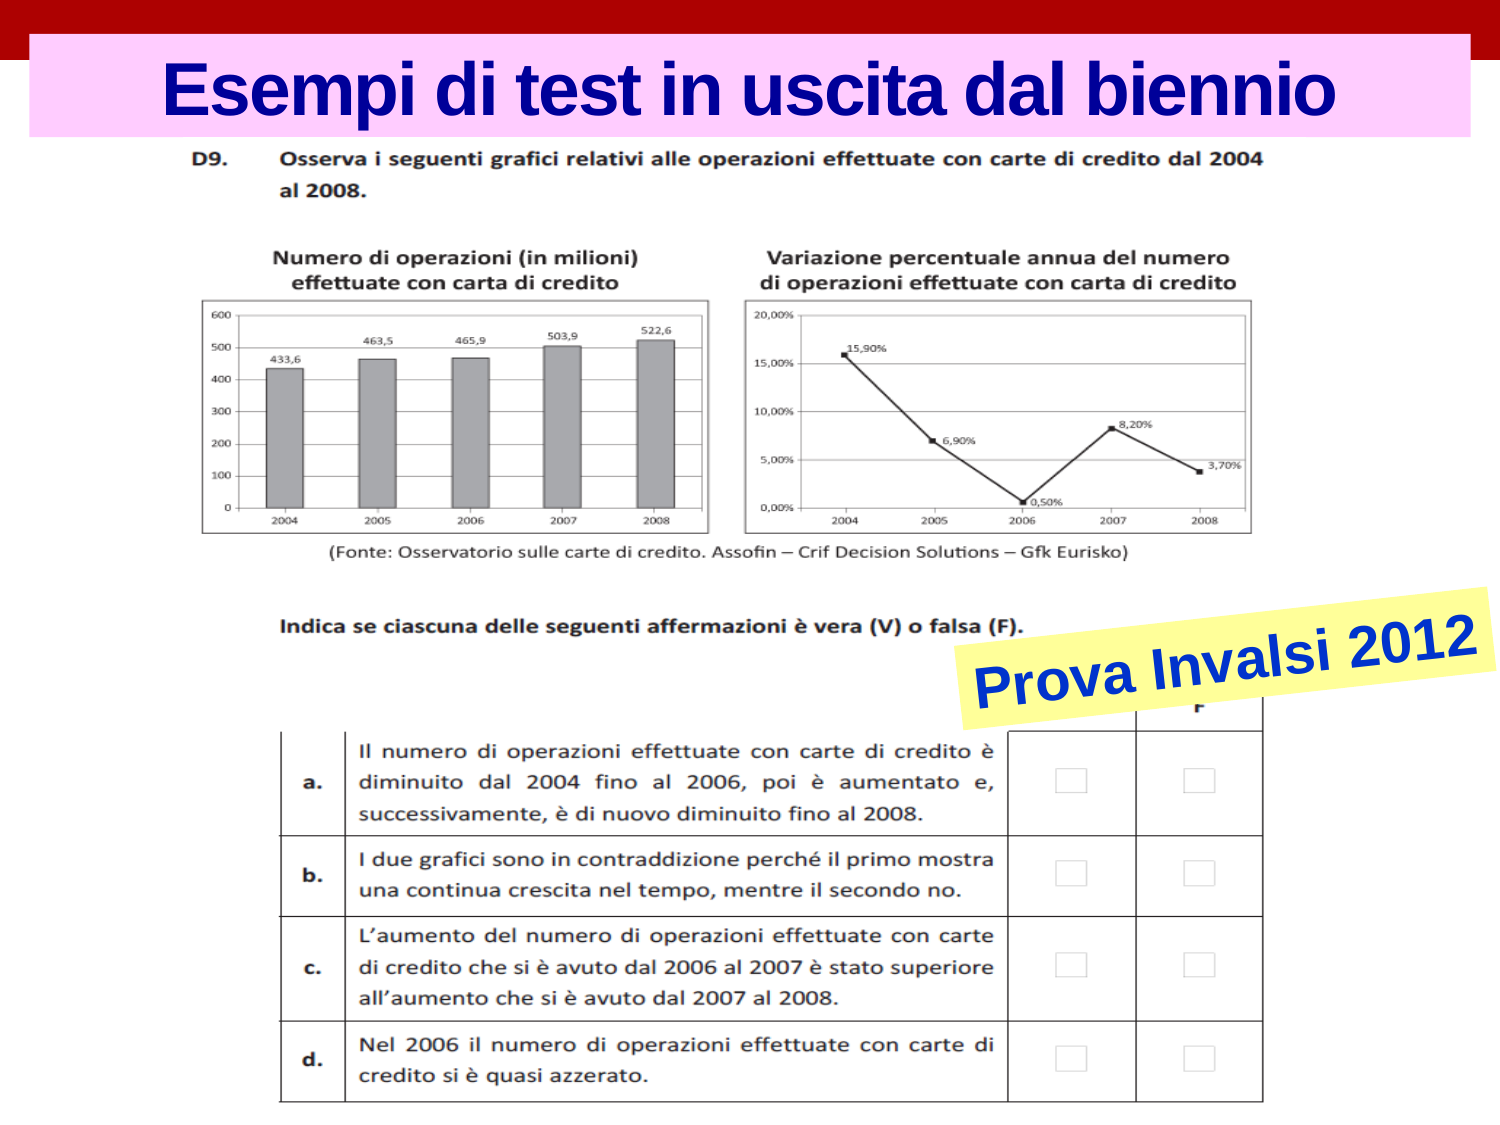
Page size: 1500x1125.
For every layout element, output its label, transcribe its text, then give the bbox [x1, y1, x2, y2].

title Esempi di test in uscita dal biennio [29, 33, 1471, 138]
picture [182, 136, 1306, 1116]
text_box Prova Invalsi 2012 [1314, 586, 1497, 692]
